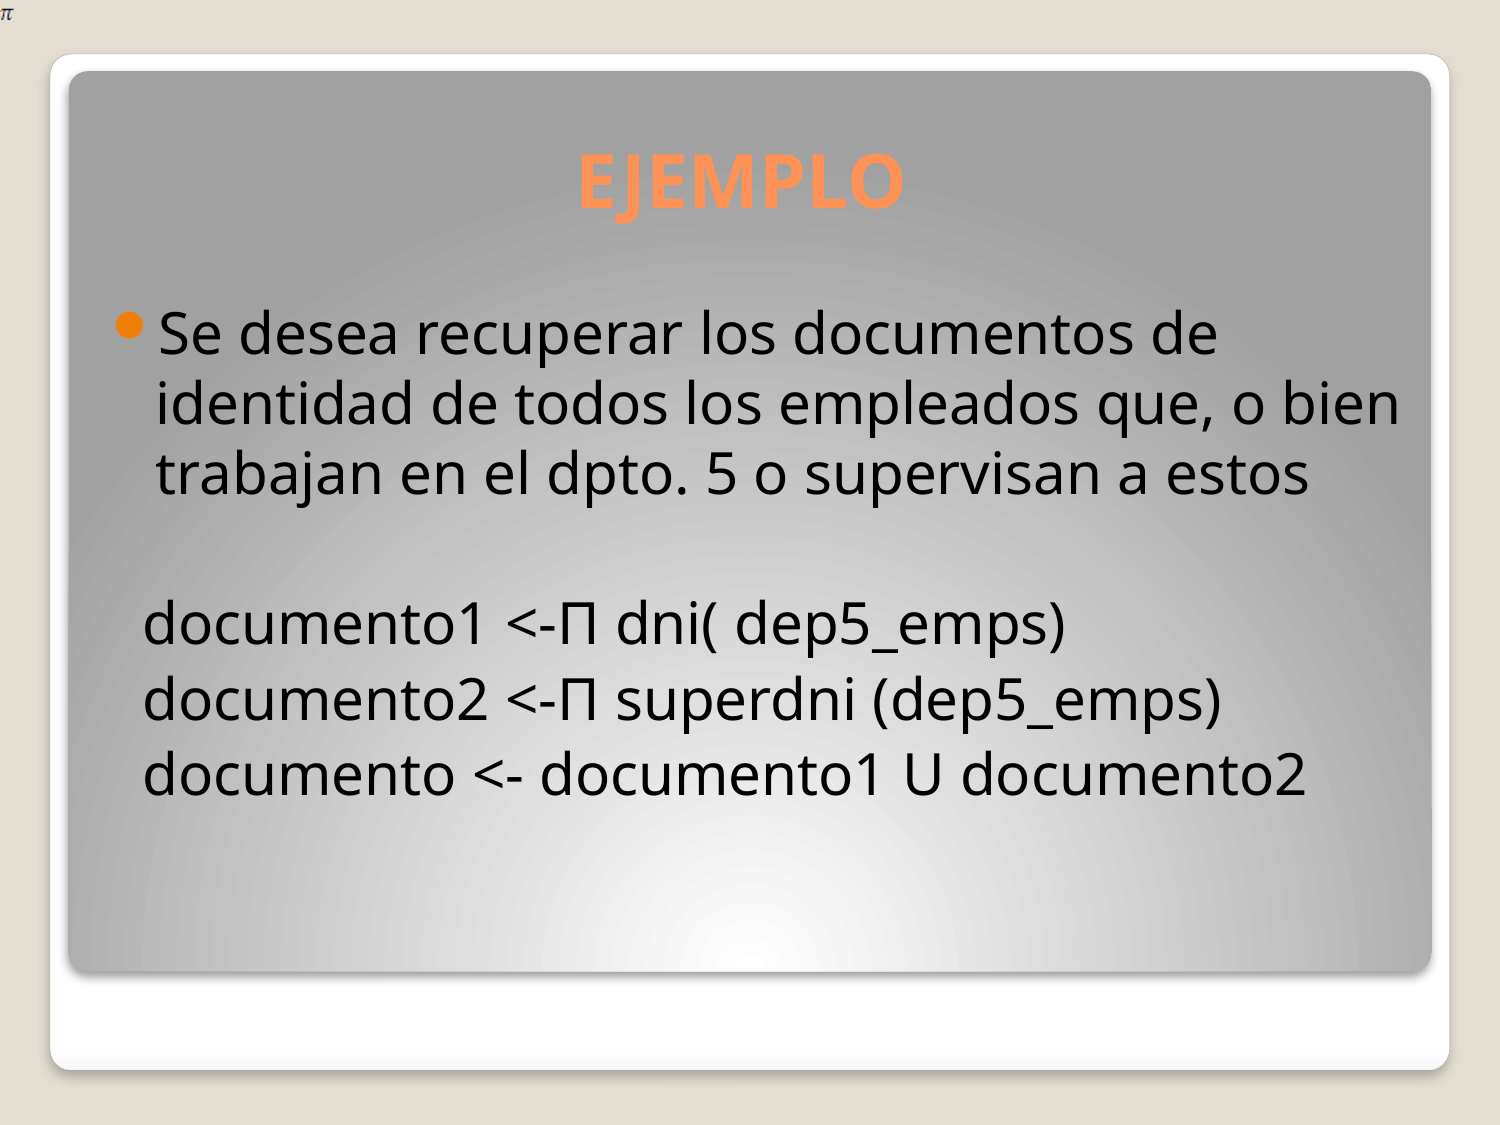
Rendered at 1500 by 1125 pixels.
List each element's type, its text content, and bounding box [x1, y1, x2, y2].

list Se desea recuperar los documentos de identidad de todos los empleados que, o bien trabajan en el dpto. 5 o supervisan a estos documento1 <-Π dni( dep5_emps) documento2 <-Π superdni (dep5_emps) documento <- documento1 U documento2 [82, 281, 1425, 969]
picture [0, 0, 15, 32]
title EJEMPLO [70, 58, 1413, 232]
